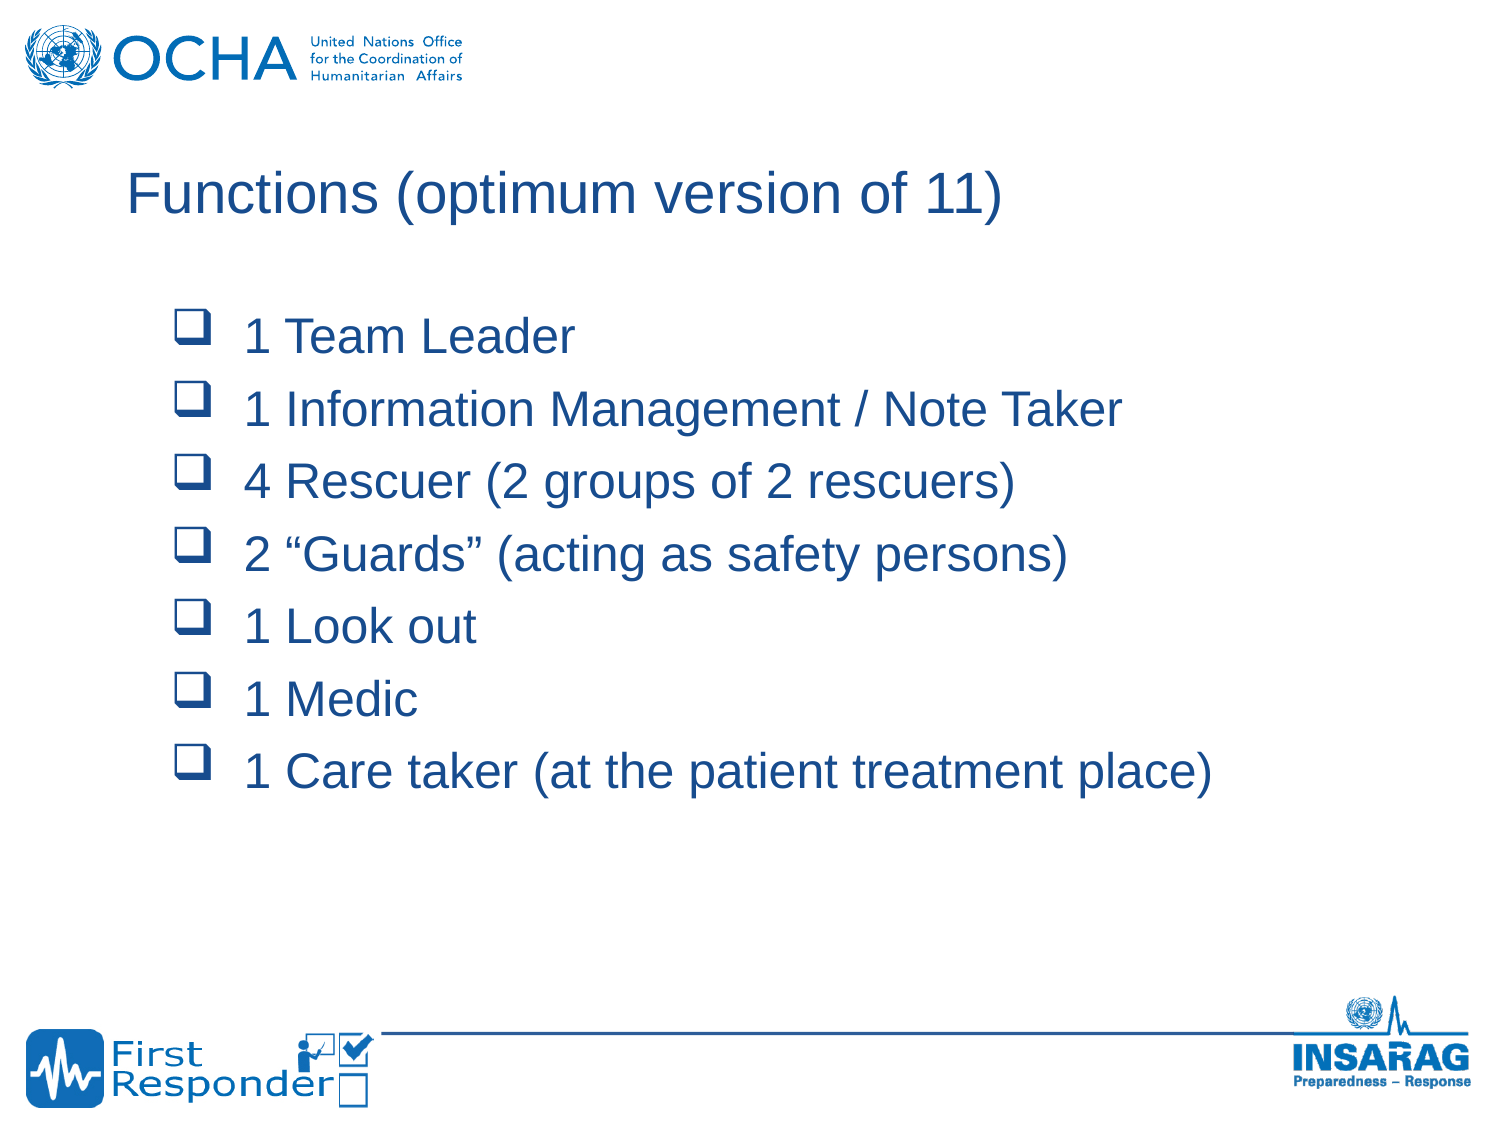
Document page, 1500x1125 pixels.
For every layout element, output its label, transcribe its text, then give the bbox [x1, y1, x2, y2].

list 1 Team Leader 1 Information Management / Note Taker 4 Rescuer (2 groups of 2 rescuers) 2 “Guards” (acting as safety persons) 1 Look out 1 Medic 1 Care taker (at the patient treatment place) [118, 295, 1306, 858]
picture [24, 1024, 375, 1113]
picture [1287, 995, 1471, 1094]
text_box Functions (optimum version of 11) [105, 147, 1021, 233]
